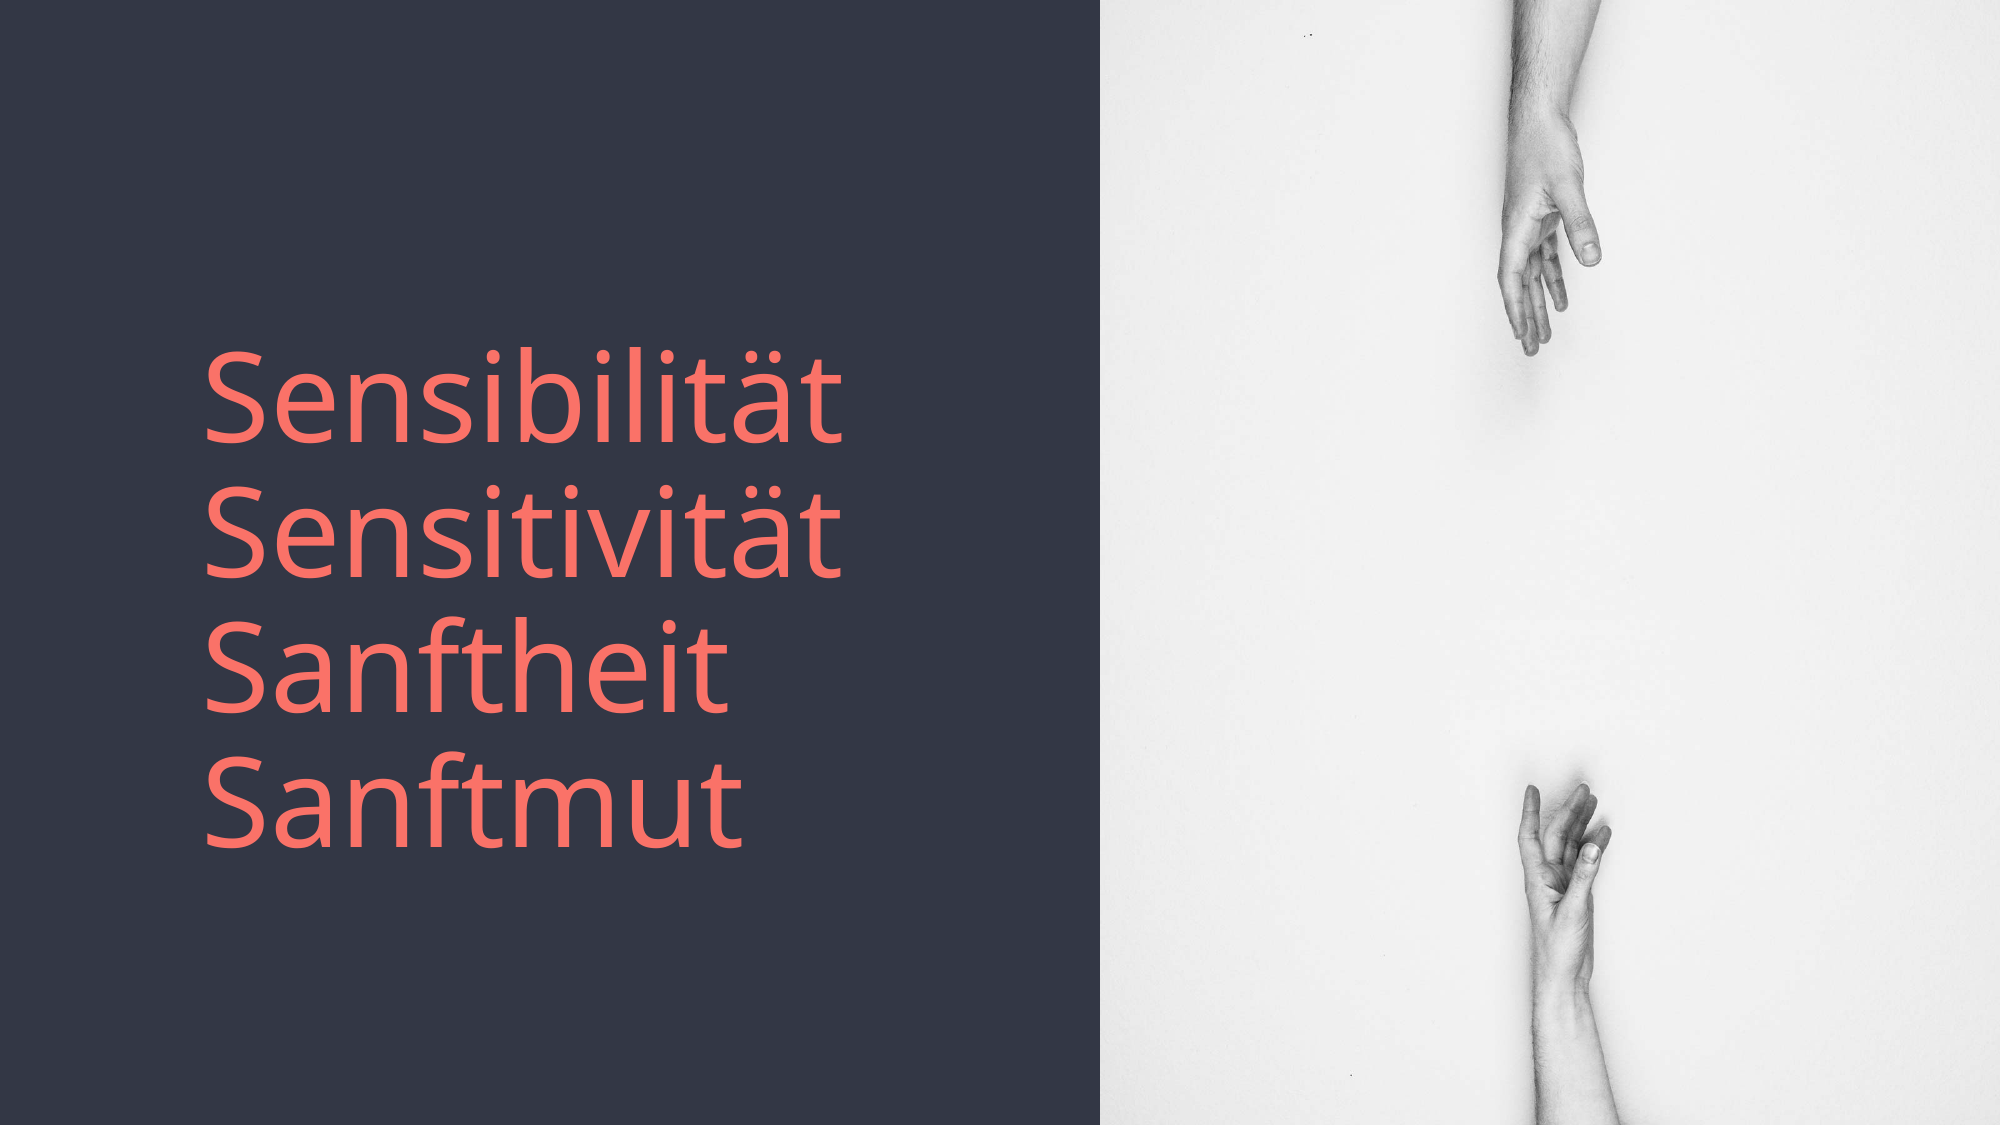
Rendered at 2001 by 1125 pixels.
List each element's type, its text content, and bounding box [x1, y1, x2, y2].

title Sensibilität Sensitivität Sanftheit Sanftmut [186, 109, 1100, 1032]
picture [1100, 0, 2000, 1125]
